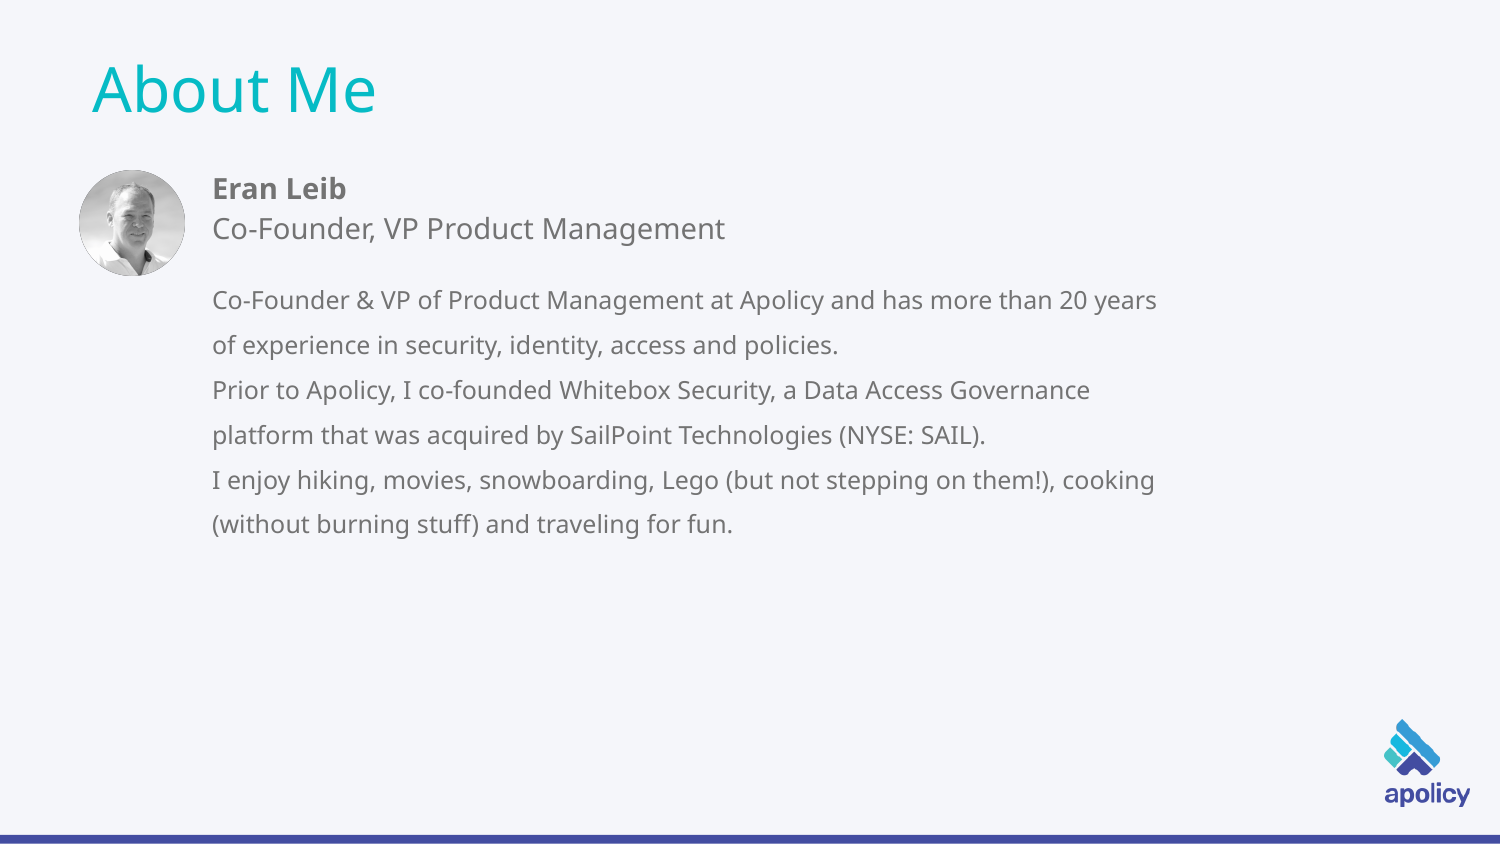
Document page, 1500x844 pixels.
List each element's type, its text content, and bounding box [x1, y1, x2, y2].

picture [1384, 719, 1470, 807]
text_box Co-Founder & VP of Product Management at Apolicy and has more than 20 years of experience in security, identity, access and policies. Prior to Apolicy, I co-founded Whitebox Security, a Data Access Governance platform that was acquired by SailPoint Technologies (NYSE: SAIL). I enjoy hiking, movies, snowboarding, Lego (but not stepping on them!), cooking (without burning stuff) and traveling for fun. [197, 269, 1204, 670]
picture [79, 170, 185, 277]
title About Me [77, 46, 1070, 276]
text_box Eran Leib Co-Founder, VP Product Management [197, 165, 817, 247]
